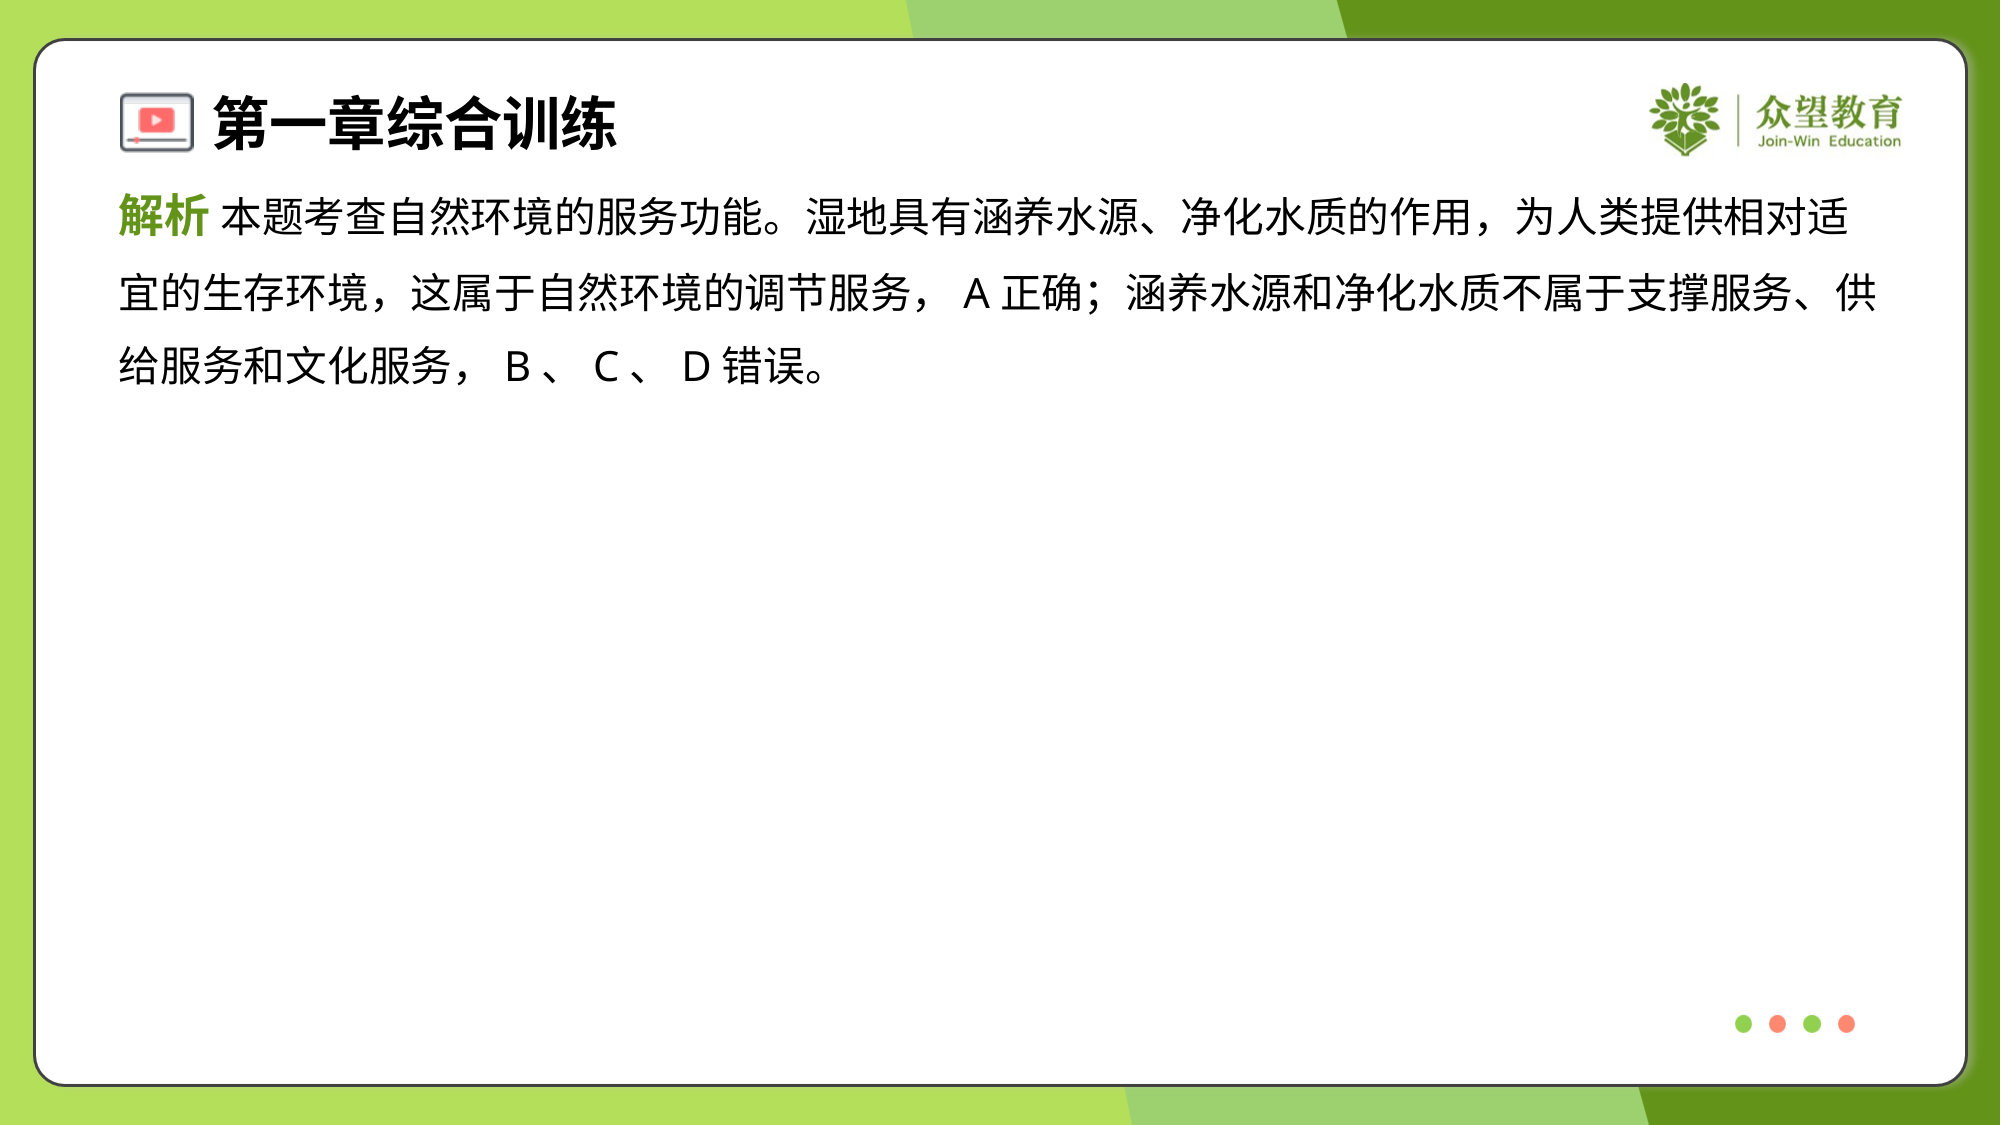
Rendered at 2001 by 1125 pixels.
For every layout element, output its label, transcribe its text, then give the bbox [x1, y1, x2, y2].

text_box 解析 本题考查自然环境的服务功能。湿地具有涵养水源、净化水质的作用，为人类提供相对适 宜的生存环境，这属于自然环境的调节服务，A正确；涵养水源和净化水质不属于支撑服务、供 给服务和文化服务，B、C、D错误。 [118, 164, 1883, 383]
picture [0, 0, 2000, 1125]
